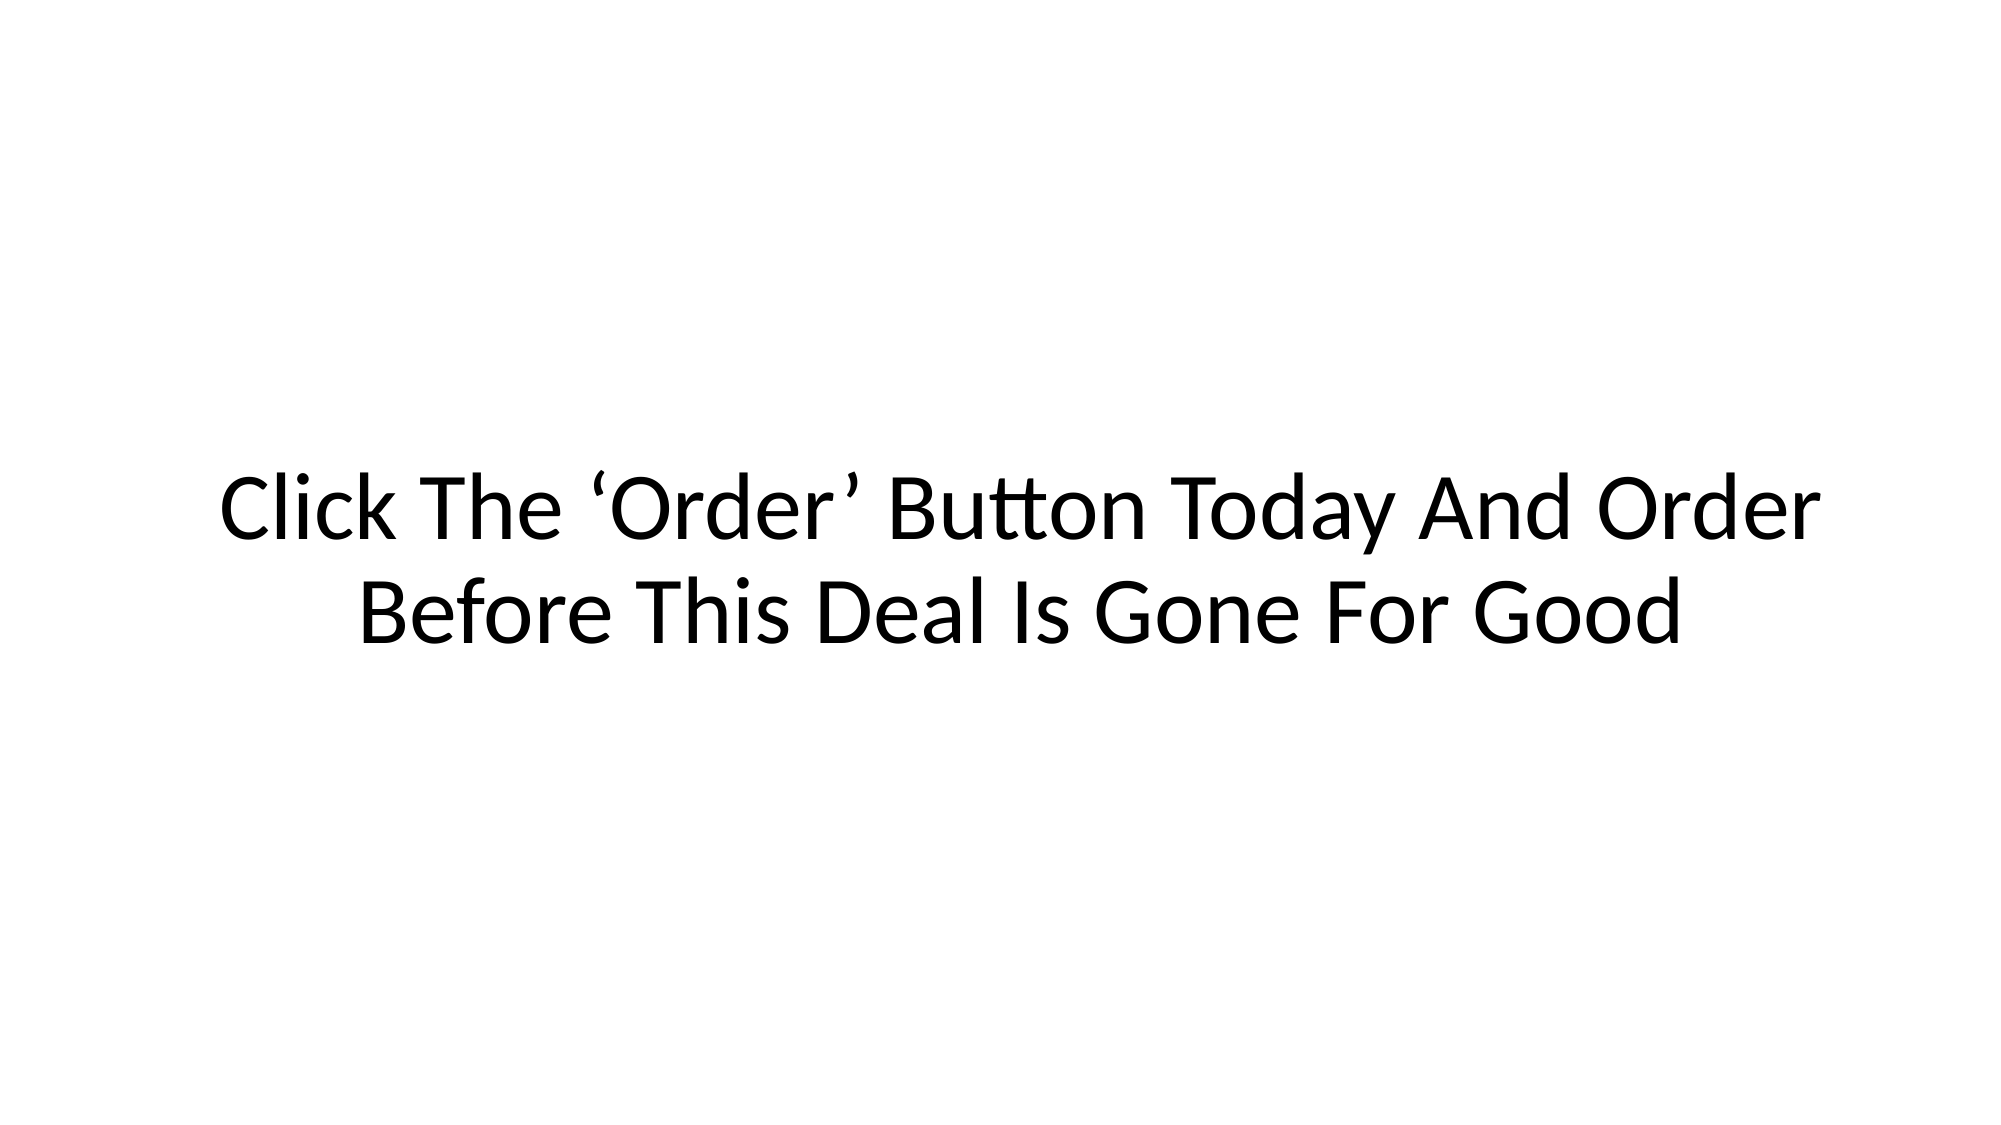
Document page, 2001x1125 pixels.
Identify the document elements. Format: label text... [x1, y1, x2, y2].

list Click The ‘Order’ Button Today And Order Before This Deal Is Gone For Good [133, 449, 1909, 818]
